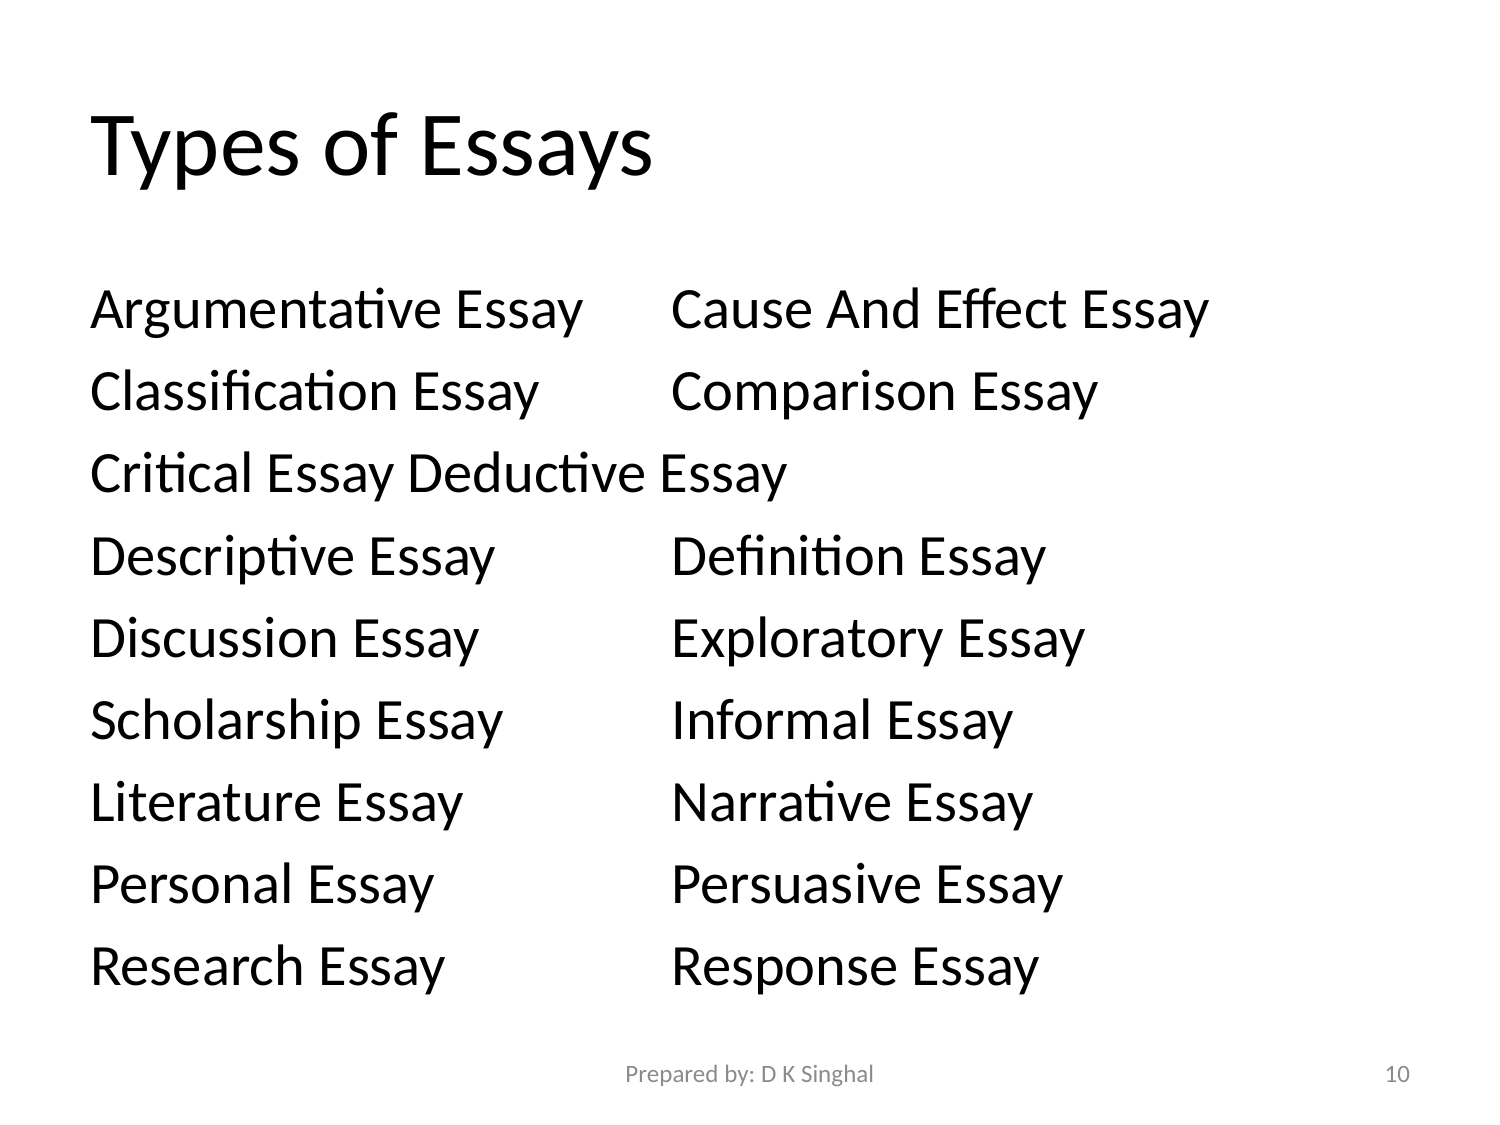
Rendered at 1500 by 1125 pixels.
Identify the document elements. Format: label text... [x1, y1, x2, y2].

list Argumentative Essay Cause And Effect Essay Classification Essay Comparison Essay Critical Essay Deductive Essay Descriptive Essay Definition Essay Discussion Essay Exploratory Essay Scholarship Essay Informal Essay Literature Essay Narrative Essay Personal Essay Persuasive Essay Research Essay Response Essay [75, 262, 1425, 1005]
slide_number 10 [1074, 1042, 1425, 1103]
title Types of Essays [75, 45, 1425, 233]
footer Prepared by: D K Singhal [512, 1042, 988, 1103]
